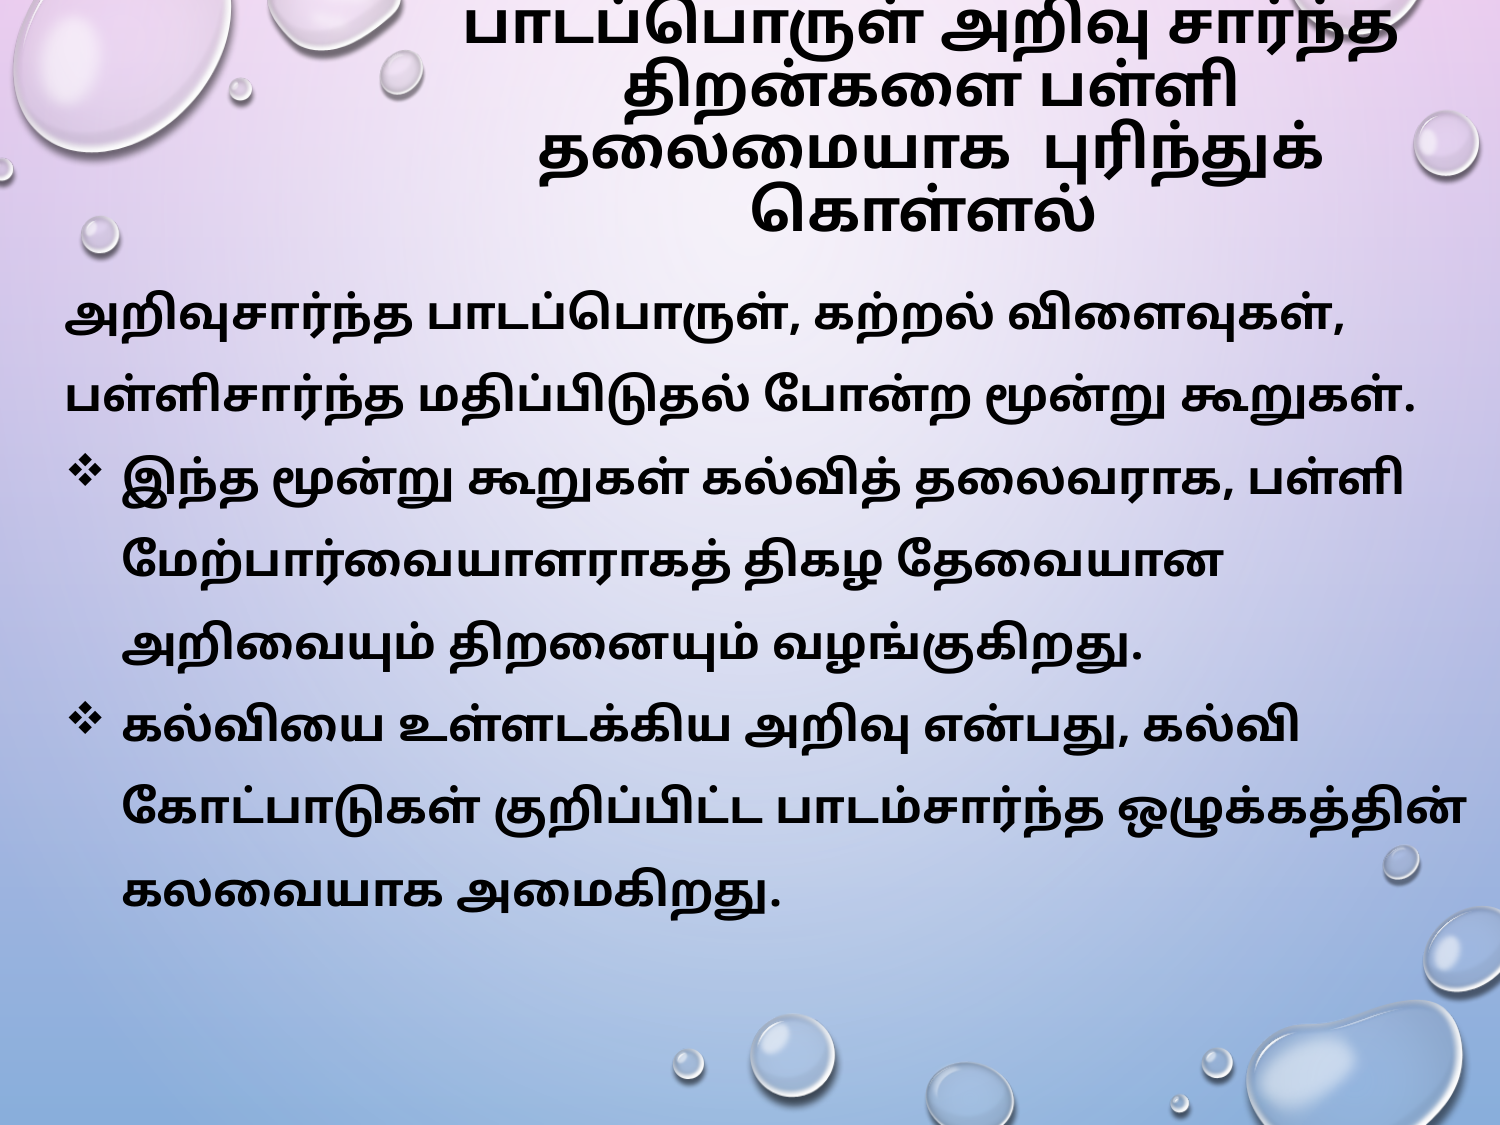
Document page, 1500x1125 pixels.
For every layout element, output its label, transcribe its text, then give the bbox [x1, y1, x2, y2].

title பாடப்பொருள் அறிவு சார்ந்த திறன்களை பள்ளி தலைமையாக புரிந்துக் கொள்ளல் [362, 62, 1500, 175]
picture [0, 0, 1500, 1125]
text_box அறிவுசார்ந்த பாடப்பொருள், கற்றல் விளைவுகள், பள்ளிசார்ந்த மதிப்பிடுதல் போன்ற மூன்று கூறுகள். இந்த மூன்று கூறுகள் கல்வித் தலைவராக, பள்ளி மேற்பார்வையாளராகத் திகழ தேவையான அறிவையும் திறனையும் வழங்குகிறது. கல்வியை உள்ளடக்கிய அறிவு என்பது, கல்வி கோட்பாடுகள் குறிப்பிட்ட பாடம்சார்ந்த ஒழுக்கத்தின் கலவையாக அமைகிறது. [50, 248, 1500, 923]
